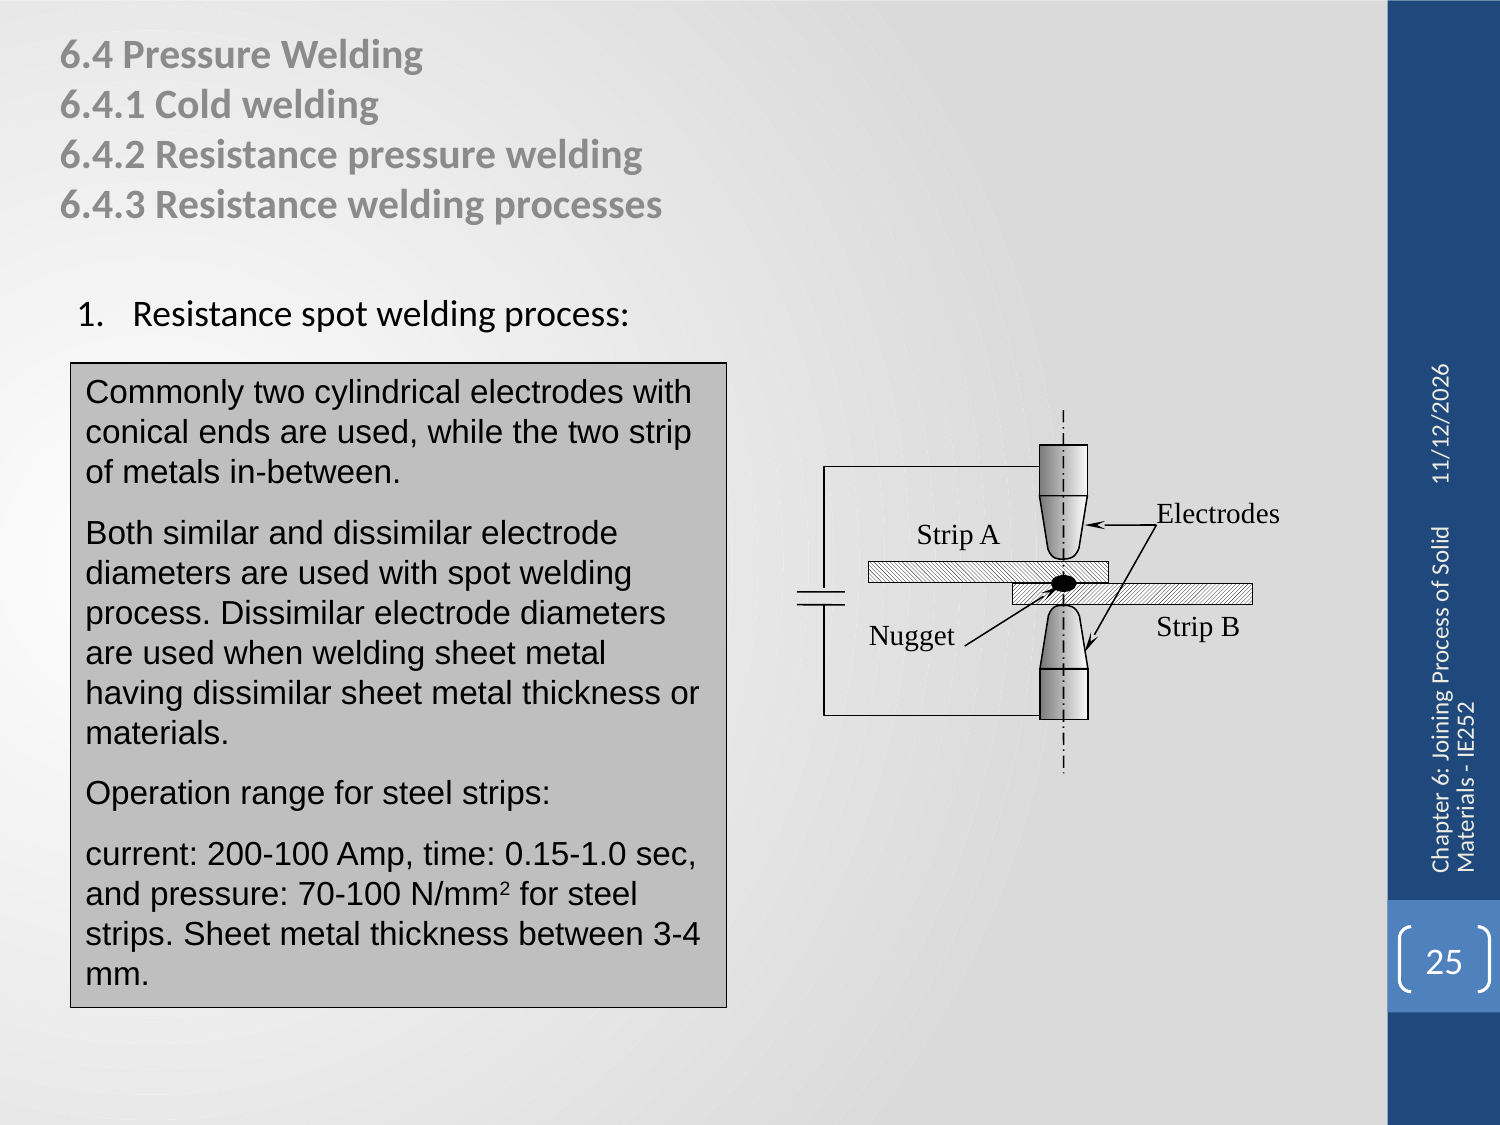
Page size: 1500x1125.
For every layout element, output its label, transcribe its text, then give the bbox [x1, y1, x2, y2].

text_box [796, 409, 1325, 774]
footer Chapter 6: Joining Process of Solid Materials - IE252 [1408, 500, 1469, 889]
text_box Resistance spot welding process: [61, 281, 646, 341]
slide_number 25 [1397, 925, 1492, 994]
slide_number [1408, 100, 1469, 500]
text_box Commonly two cylindrical electrodes with conical ends are used, while the two strip of metals in-between. Both similar and dissimilar electrode diameters are used with spot welding process. Dissimilar electrode diameters are used when welding sheet metal having dissimilar sheet metal thickness or materials. Operation range for steel strips: current: 200-100 Amp, time: 0.15-1.0 sec, and pressure: 70-100 N/mm2 for steel strips. Sheet metal thickness between 3-4 mm. [70, 363, 727, 1008]
text_box 6.4 Pressure Welding 6.4.1 Cold welding 6.4.2 Resistance pressure welding 6.4.3 Resistance welding processes [35, 140, 1311, 235]
